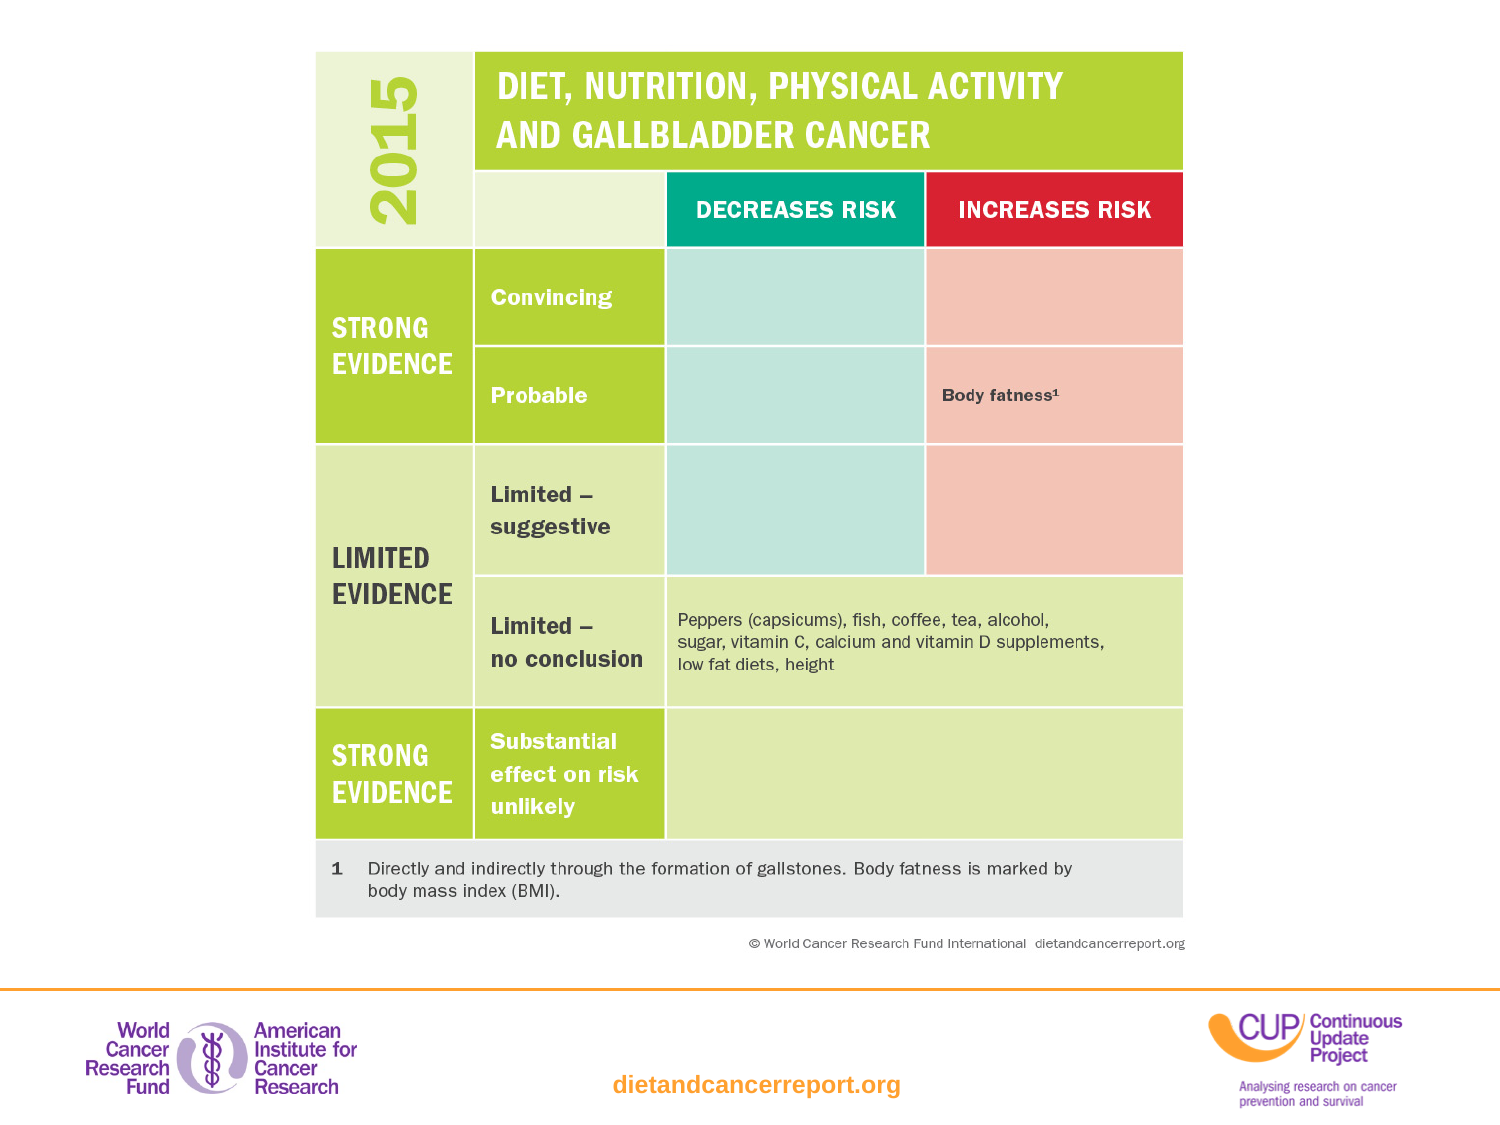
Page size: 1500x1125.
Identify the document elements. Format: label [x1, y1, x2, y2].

picture [86, 1022, 357, 1094]
picture [284, 20, 1214, 978]
picture [1207, 1013, 1403, 1109]
